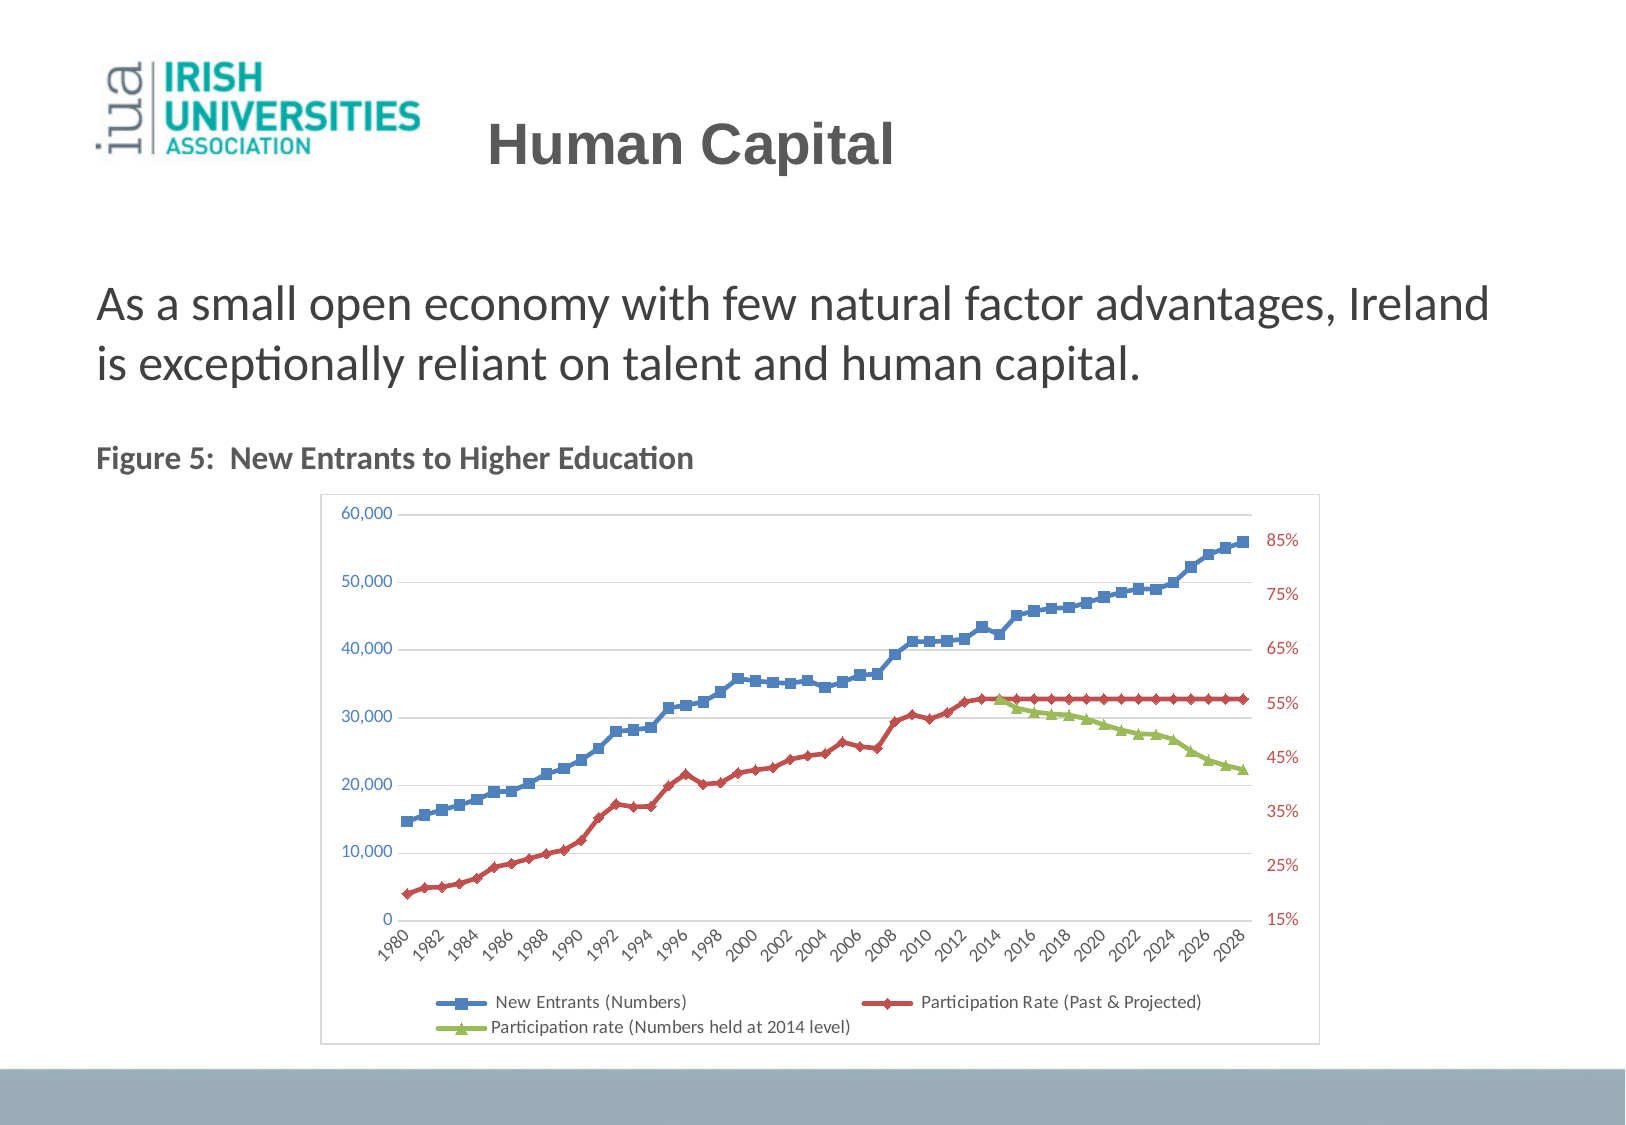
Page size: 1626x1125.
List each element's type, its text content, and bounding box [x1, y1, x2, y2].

picture [0, 0, 1626, 1125]
text_box As a small open economy with few natural factor advantages, Ireland is exceptionally reliant on talent and human capital. Figure 5: New Entrants to Higher Education [81, 262, 1544, 1045]
chart [320, 493, 1321, 1045]
text_box Human Capital [472, 98, 1565, 181]
